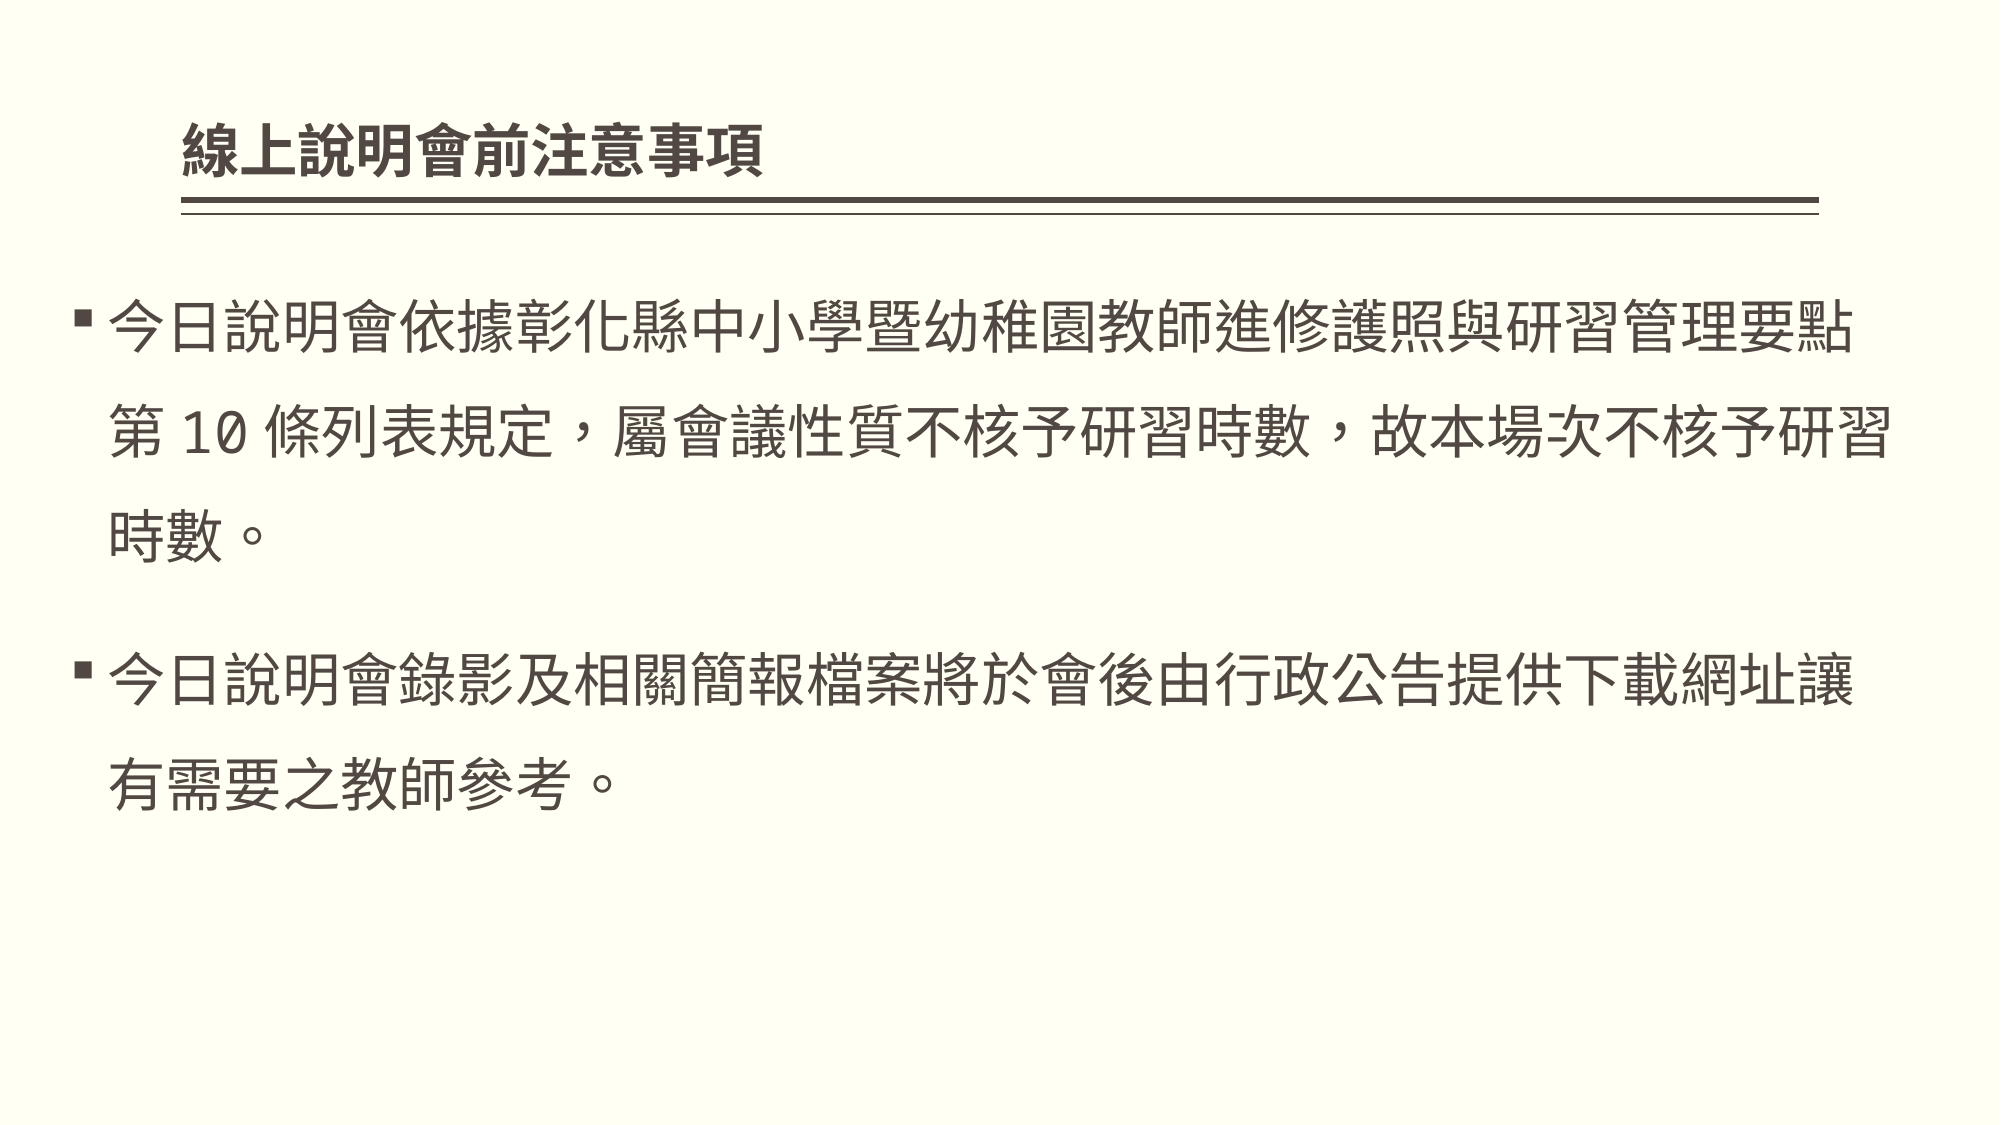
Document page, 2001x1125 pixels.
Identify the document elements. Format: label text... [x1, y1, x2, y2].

title 線上說明會前注意事項 [181, 76, 1819, 193]
list 今日說明會依據彰化縣中小學暨幼稚園教師進修護照與研習管理要點第10條列表規定，屬會議性質不核予研習時數，故本場次不核予研習時數。 今日說明會錄影及相關簡報檔案將於會後由行政公告提供下載網址讓有需要之教師參考。 [69, 248, 1907, 624]
